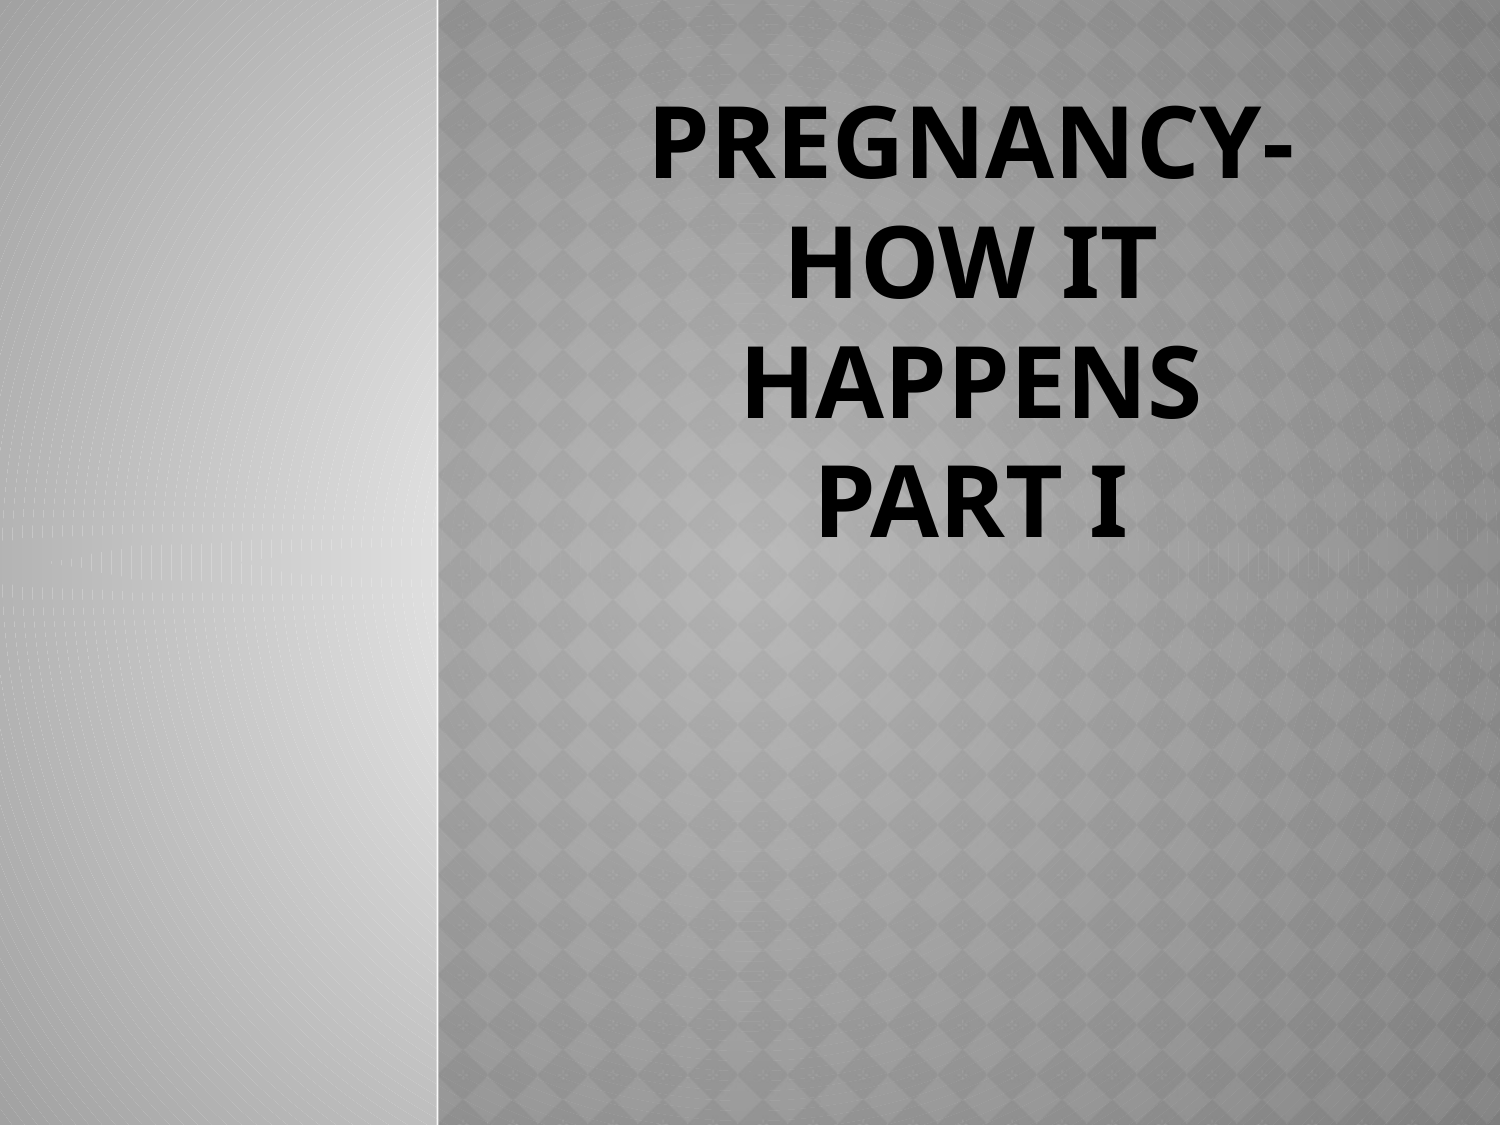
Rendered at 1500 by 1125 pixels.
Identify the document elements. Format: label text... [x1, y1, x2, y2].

title pregnancy- How it Happens Part I [552, 87, 1390, 558]
